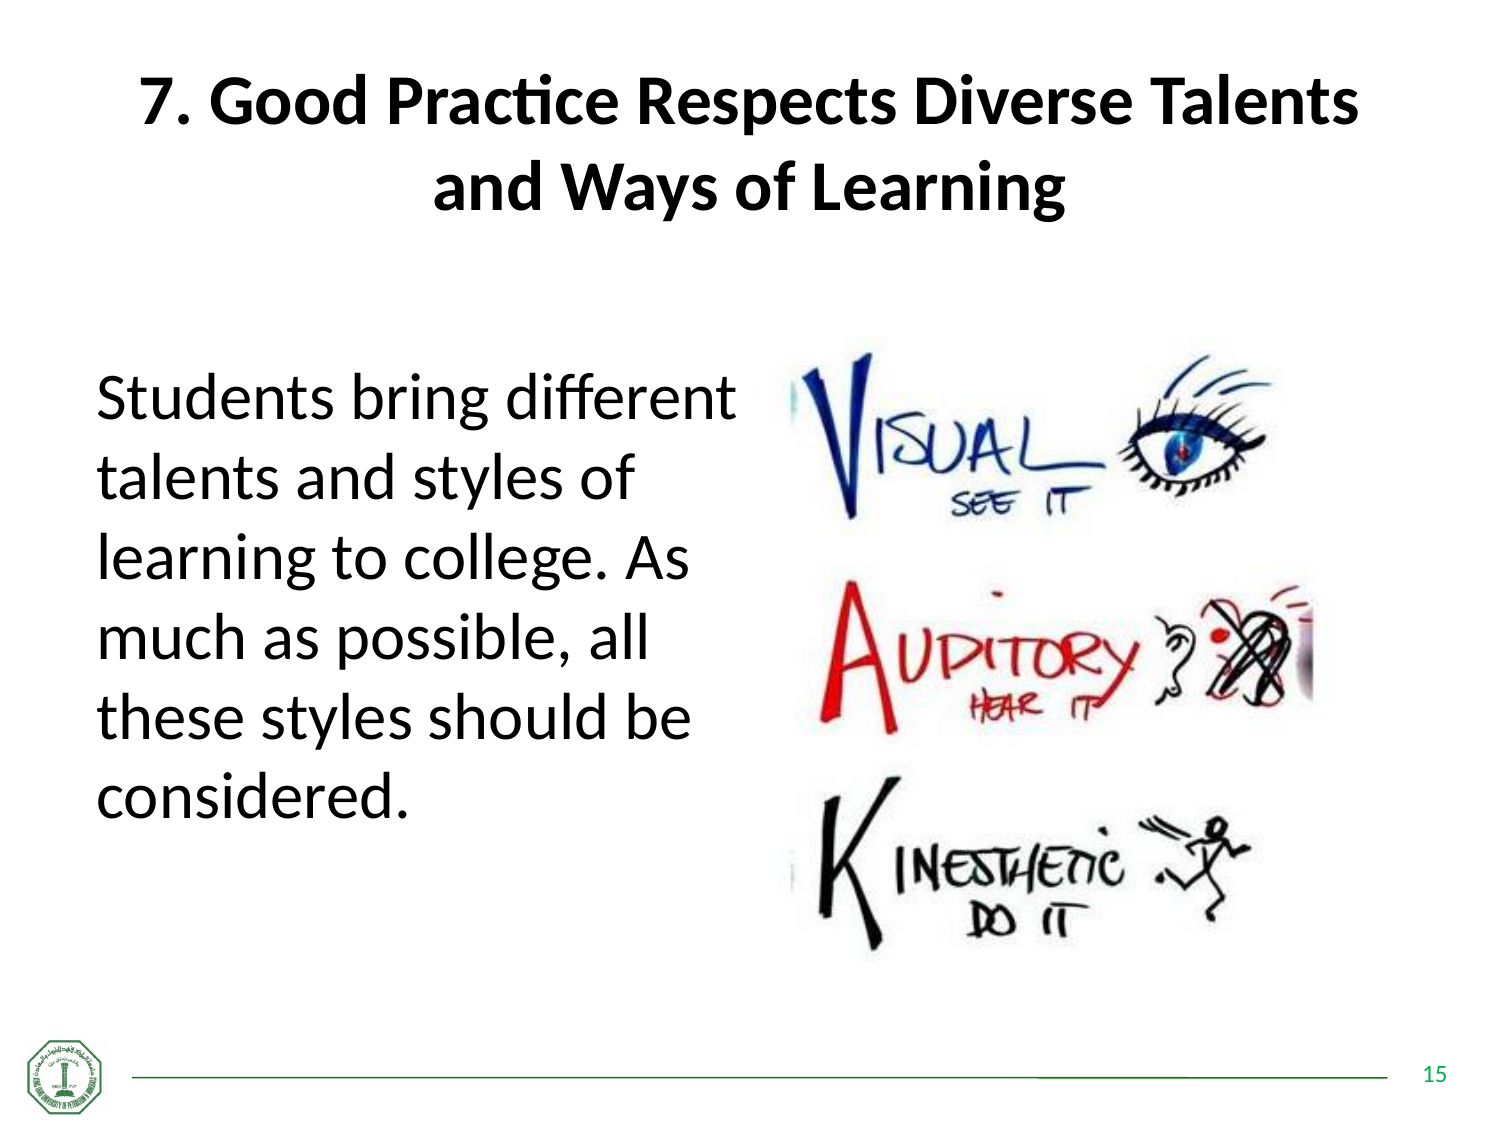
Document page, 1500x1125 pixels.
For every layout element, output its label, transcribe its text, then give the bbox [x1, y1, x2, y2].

picture [762, 337, 1388, 963]
slide_number 15 [1387, 1042, 1463, 1103]
title 7. Good Practice Respects Diverse Talents and Ways of Learning [75, 45, 1425, 233]
picture [25, 1088, 110, 1117]
list Students bring different talents and styles of learning to college. As much as possible, all these styles should be considered. [24, 345, 763, 1088]
